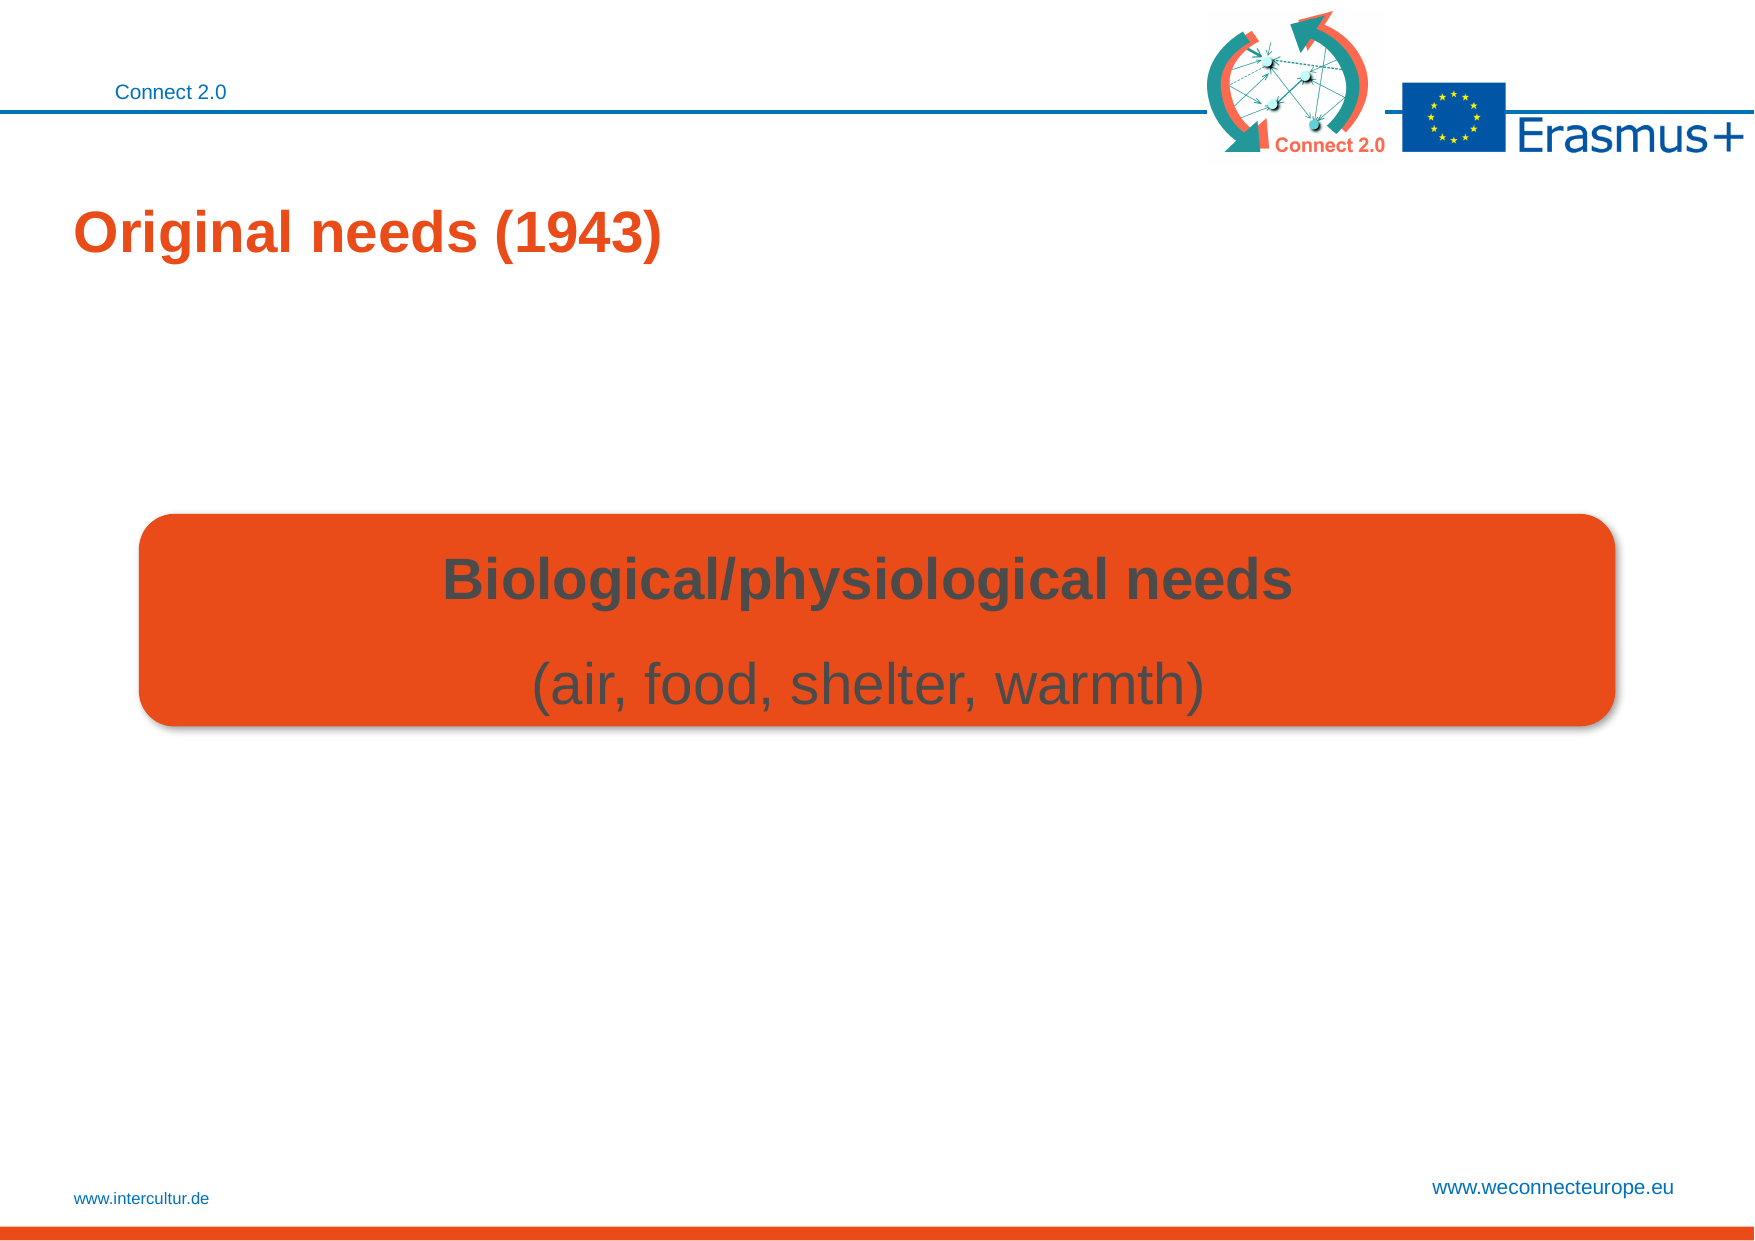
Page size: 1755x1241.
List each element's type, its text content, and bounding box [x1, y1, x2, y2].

list [73, 383, 1681, 1010]
picture [1207, 11, 1755, 172]
text_box Biological/physiological needs (air, food, shelter, warmth) [136, 511, 1618, 729]
footer Connect 2.0 [114, 70, 1084, 104]
title Original needs (1943) [73, 193, 1681, 302]
